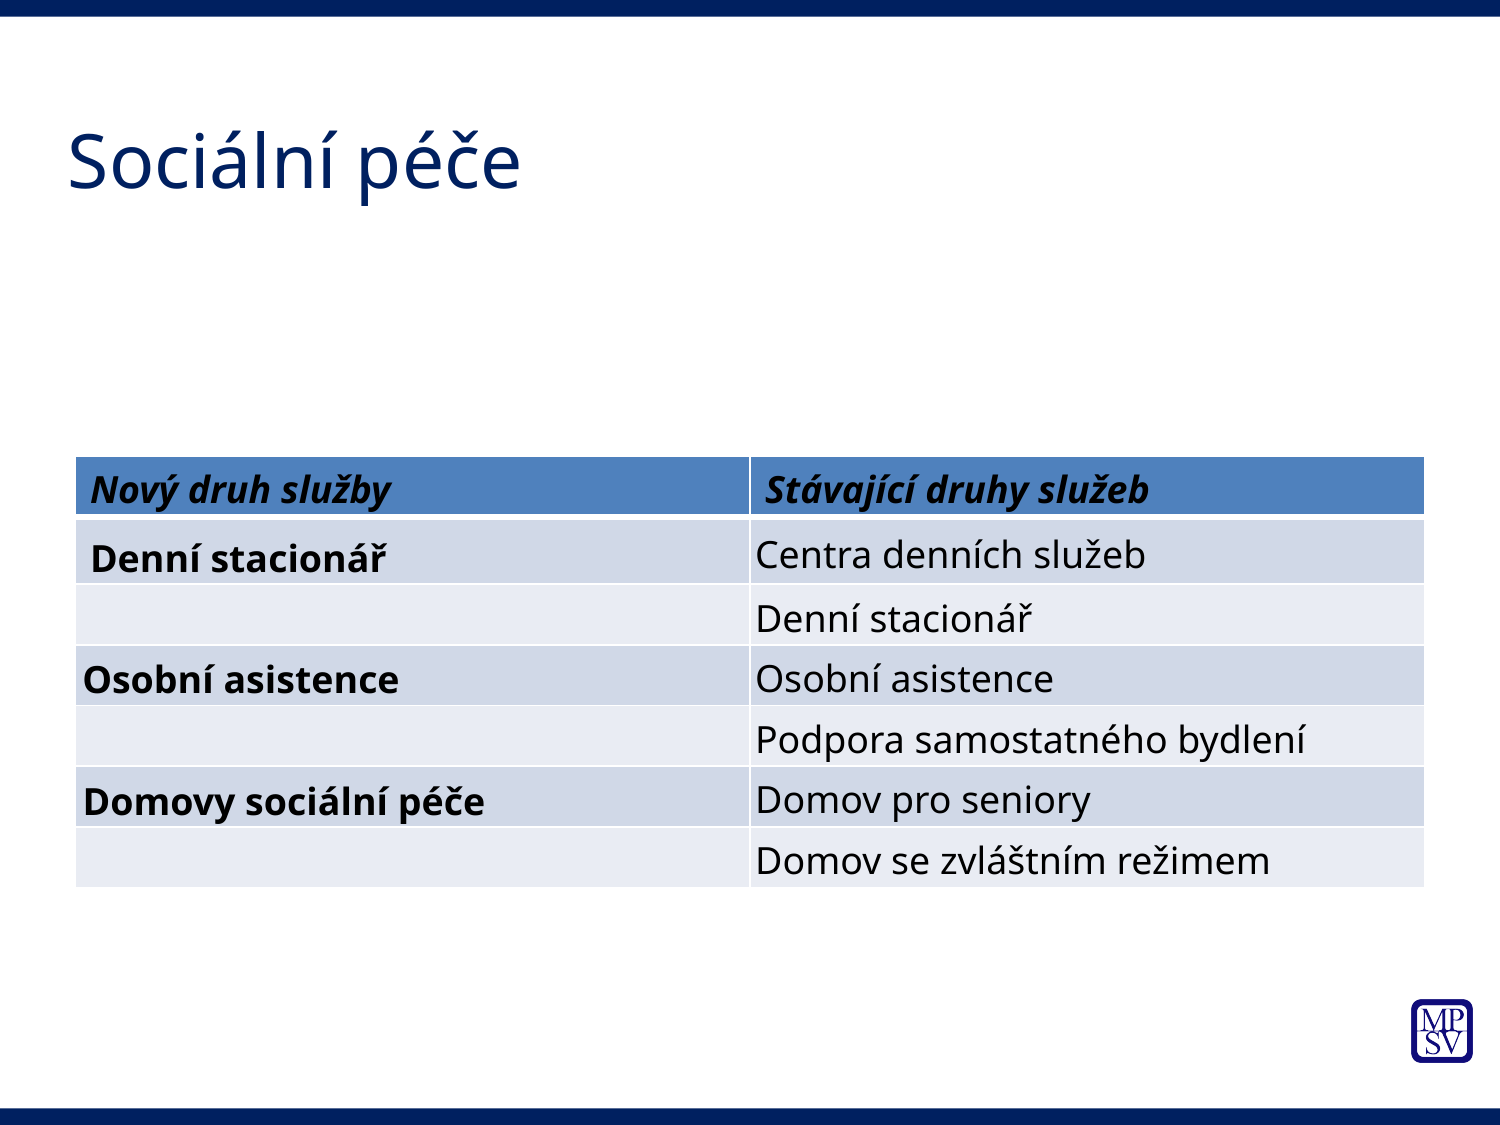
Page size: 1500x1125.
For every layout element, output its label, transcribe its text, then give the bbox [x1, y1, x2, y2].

table_header Stávající druhy služeb [751, 457, 1424, 514]
table_cell [76, 706, 749, 765]
table_cell Domovy sociální péče [76, 767, 749, 826]
table_cell Osobní asistence [76, 646, 749, 705]
table_cell Osobní asistence [751, 646, 1424, 705]
text_box Sociální péče [53, 105, 1453, 211]
picture [1411, 999, 1473, 1063]
table_cell Domov se zvláštním režimem [751, 828, 1424, 887]
table_header Nový druh služby [76, 457, 749, 514]
table_cell Denní stacionář [76, 520, 749, 583]
table_cell Denní stacionář [751, 585, 1424, 644]
table_cell Centra denních služeb [751, 520, 1424, 583]
table_cell Domov pro seniory [751, 767, 1424, 826]
table_cell [76, 585, 749, 644]
table_cell [76, 828, 749, 887]
text_box [0, 1106, 1500, 1125]
table_cell Podpora samostatného bydlení [751, 706, 1424, 765]
text_box [0, 0, 1500, 19]
